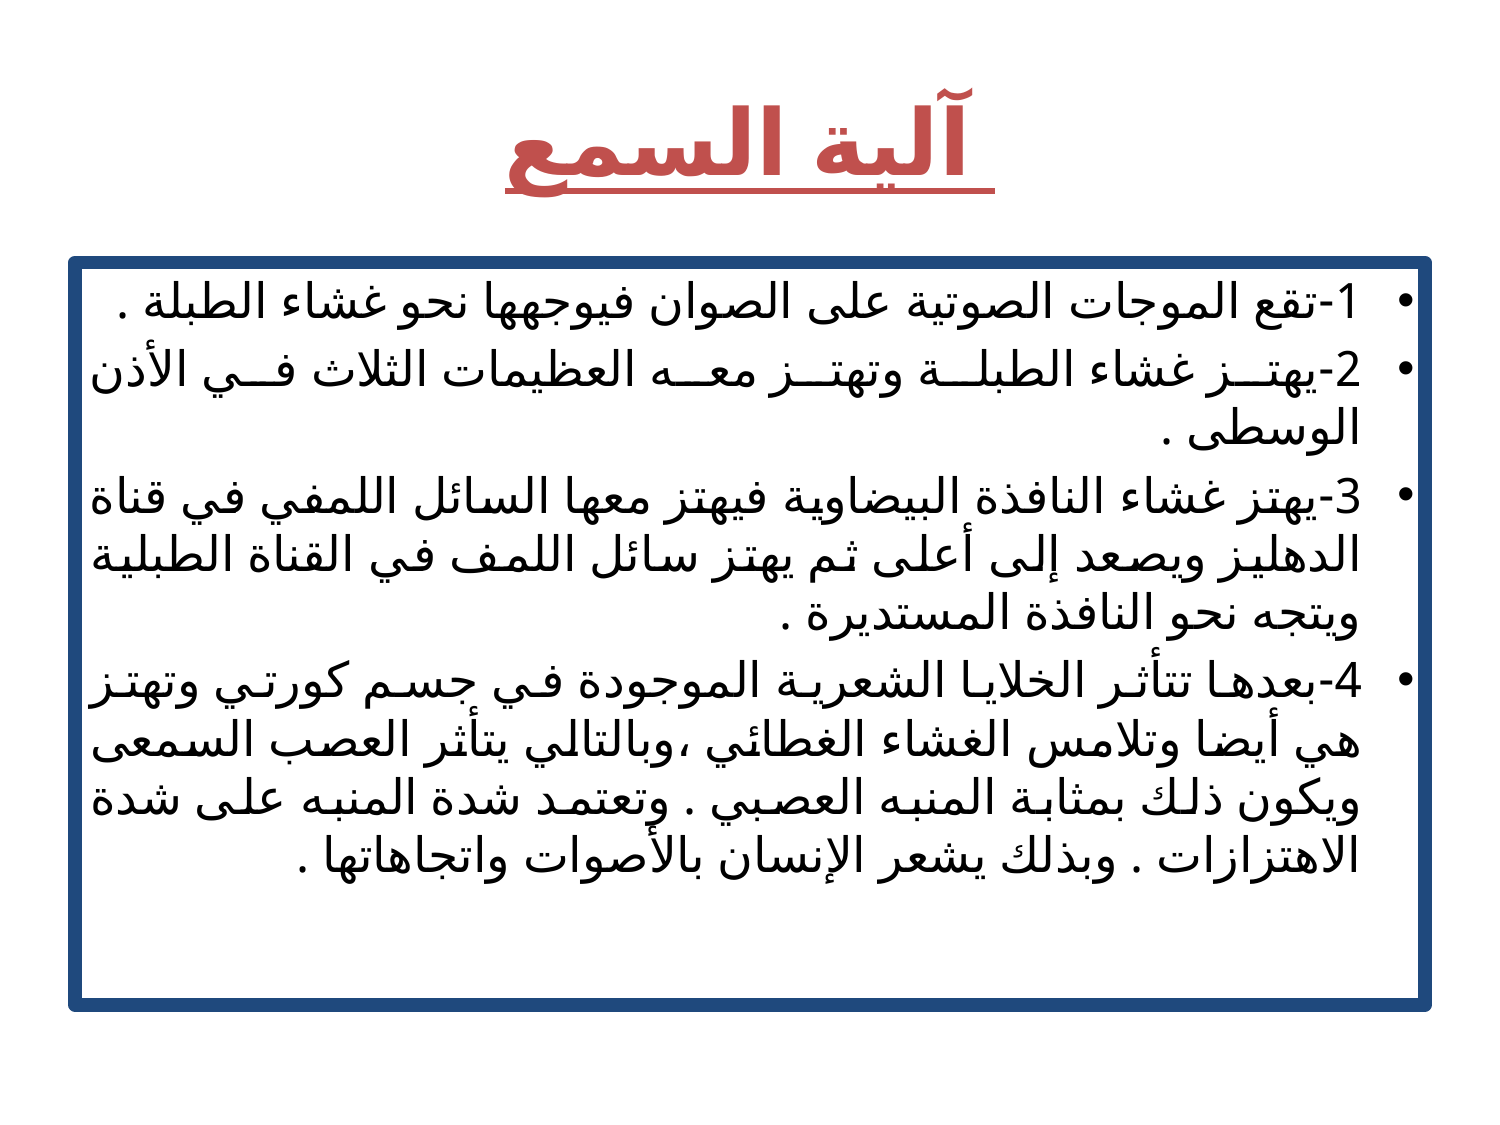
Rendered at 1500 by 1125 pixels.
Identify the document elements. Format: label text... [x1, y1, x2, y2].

title آلية السمع [75, 45, 1425, 233]
list 1-تقع الموجات الصوتية على الصوان فيوجهها نحو غشاء الطبلة . 2-يهتز غشاء الطبلة وتهتز معه العظيمات الثلاث في الأذن الوسطى . 3-يهتز غشاء النافذة البيضاوية فيهتز معها السائل اللمفي في قناة الدهليز ويصعد إلى أعلى ثم يهتز سائل اللمف في القناة الطبلية ويتجه نحو النافذة المستديرة . 4-بعدها تتأثر الخلايا الشعرية الموجودة في جسم كورتي وتهتز هي أيضا وتلامس الغشاء الغطائي ،وبالتالي يتأثر العصب السمعى ويكون ذلك بمثابة المنبه العصبي . وتعتمد شدة المنبه على شدة الاهتزازات . وبذلك يشعر الإنسان بالأصوات واتجاهاتها . [75, 262, 1425, 1005]
